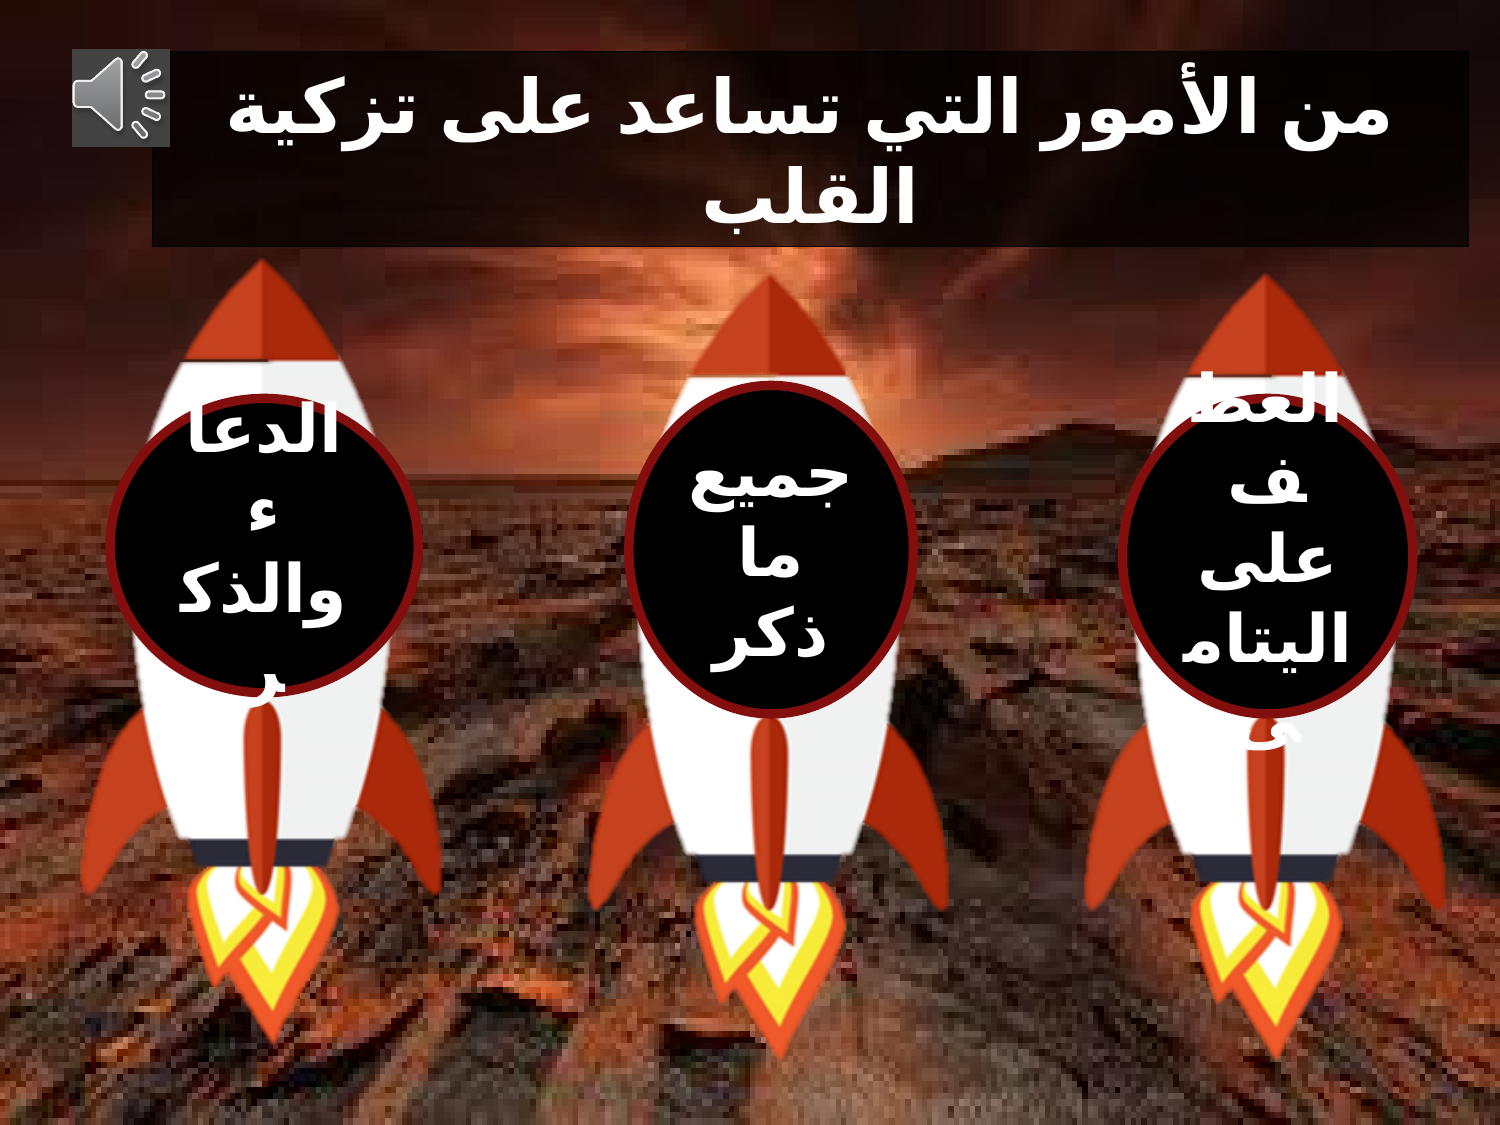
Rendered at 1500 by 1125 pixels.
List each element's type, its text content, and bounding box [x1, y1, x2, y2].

picture [0, 0, 1500, 1125]
text_box من الأمور التي تساعد على تزكية القلب [152, 51, 1469, 247]
